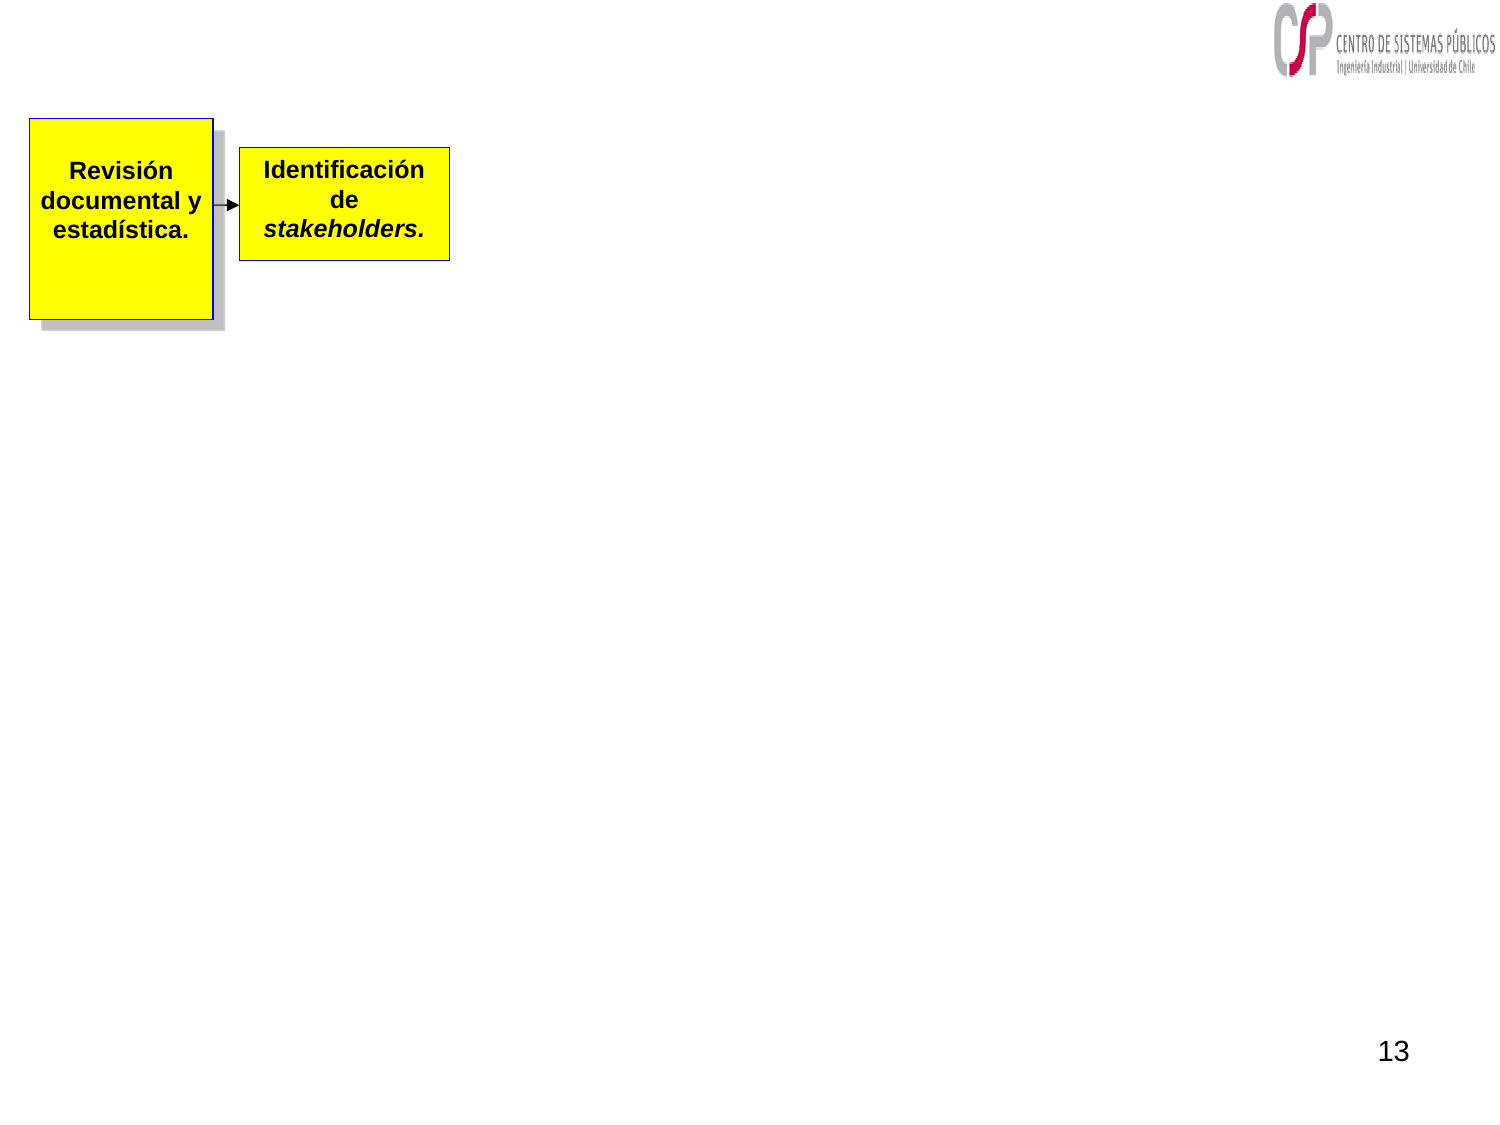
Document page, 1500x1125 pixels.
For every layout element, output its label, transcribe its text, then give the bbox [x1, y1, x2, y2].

text_box Revisión documental y estadística. [29, 118, 214, 320]
text_box [226, 198, 240, 212]
picture [1269, 0, 1500, 82]
slide_number 13 [1074, 1024, 1426, 1103]
text_box Identificación de stakeholders. [239, 147, 450, 261]
